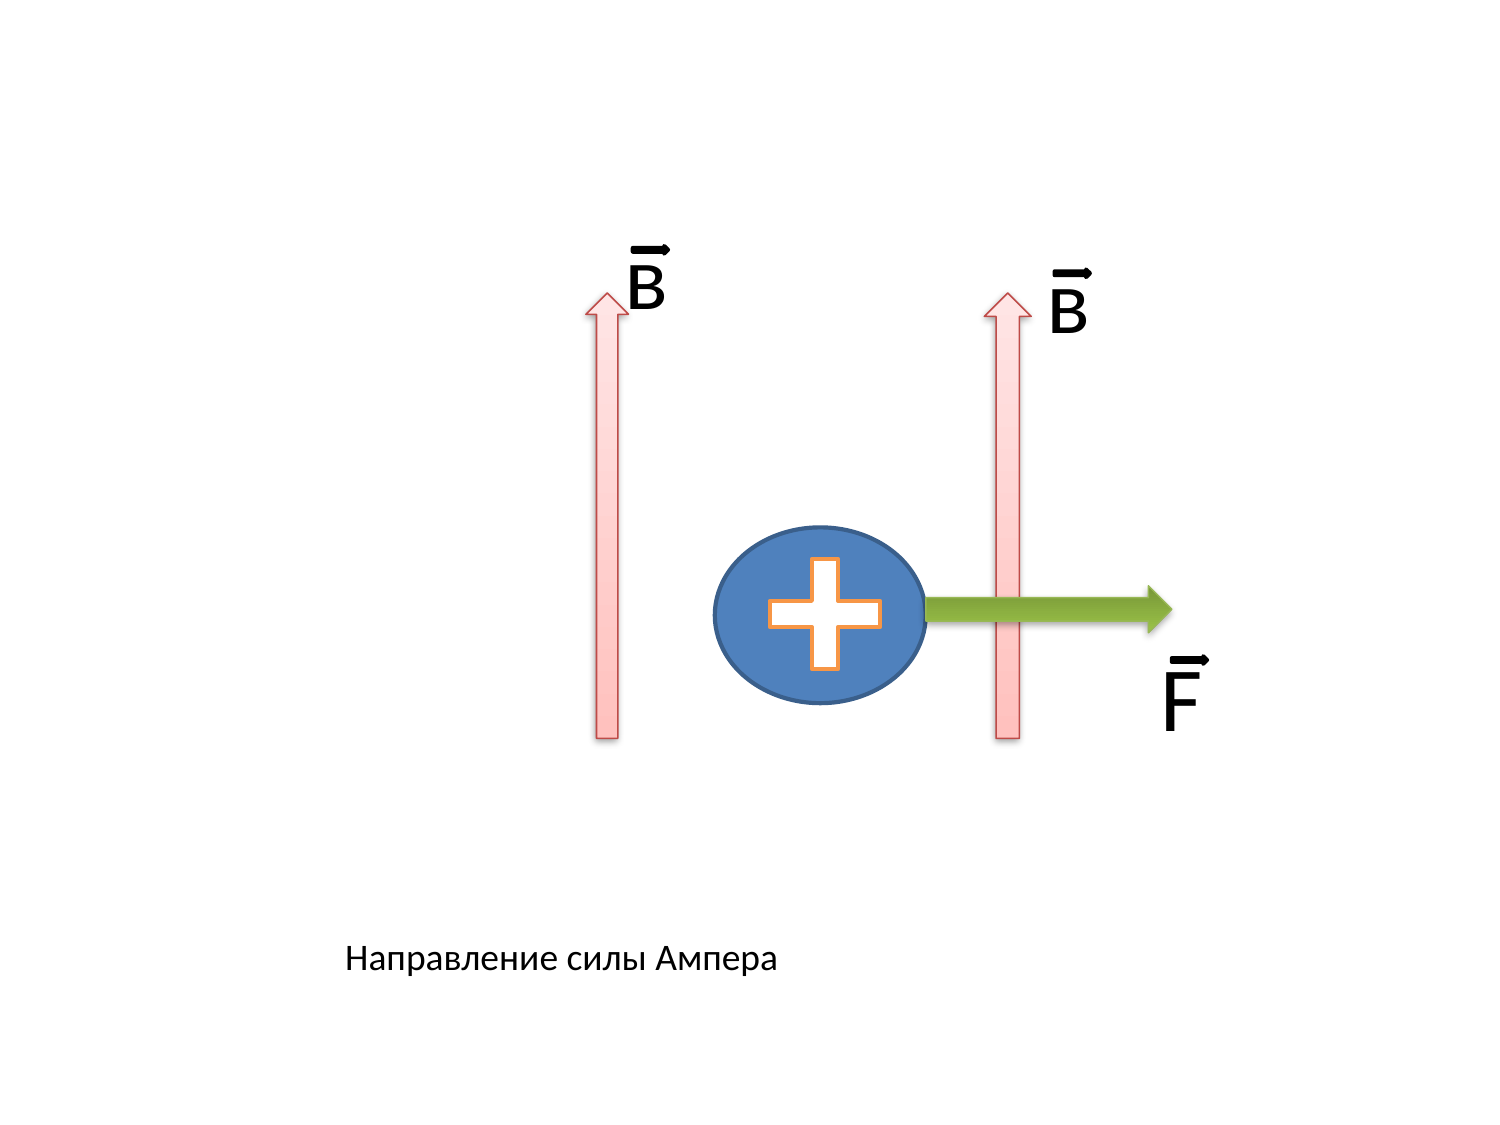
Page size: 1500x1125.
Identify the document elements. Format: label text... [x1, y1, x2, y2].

text_box Направление силы Ампера [330, 925, 794, 986]
text_box [1195, 621, 1203, 656]
text_box [983, 292, 1031, 596]
text_box [995, 630, 1021, 740]
text_box [1195, 664, 1203, 748]
text_box [630, 244, 671, 256]
text_box в [1031, 234, 1106, 359]
text_box F [1160, 632, 1168, 758]
text_box [1169, 654, 1210, 666]
text_box в [609, 210, 684, 336]
text_box [1052, 267, 1092, 279]
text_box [714, 527, 926, 704]
text_box [932, 585, 1173, 634]
text_box [585, 292, 619, 740]
